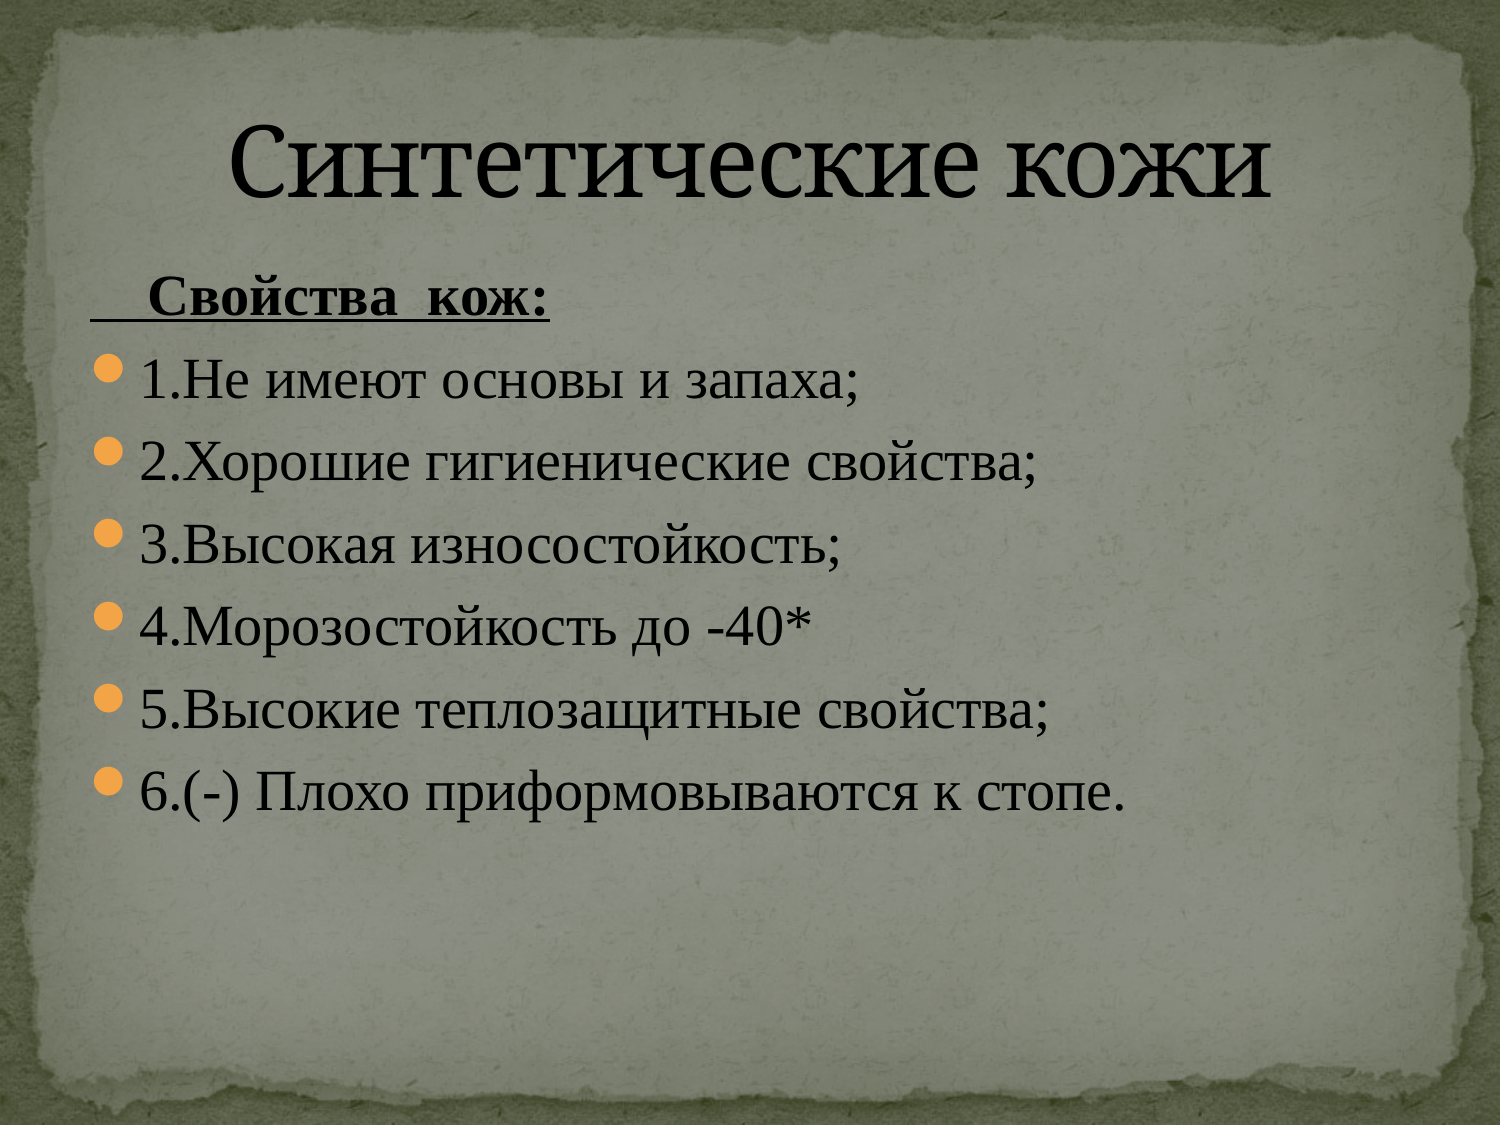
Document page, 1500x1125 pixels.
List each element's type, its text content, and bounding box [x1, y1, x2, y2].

title Синтетические кожи [74, 24, 1425, 225]
list Свойства кож: 1.Не имеют основы и запаха; 2.Хорошие гигиенические свойства; 3.Высокая износостойкость; 4.Морозостойкость до -40* 5.Высокие теплозащитные свойства; 6.(-) Плохо приформовываются к стопе. [75, 249, 1425, 1000]
